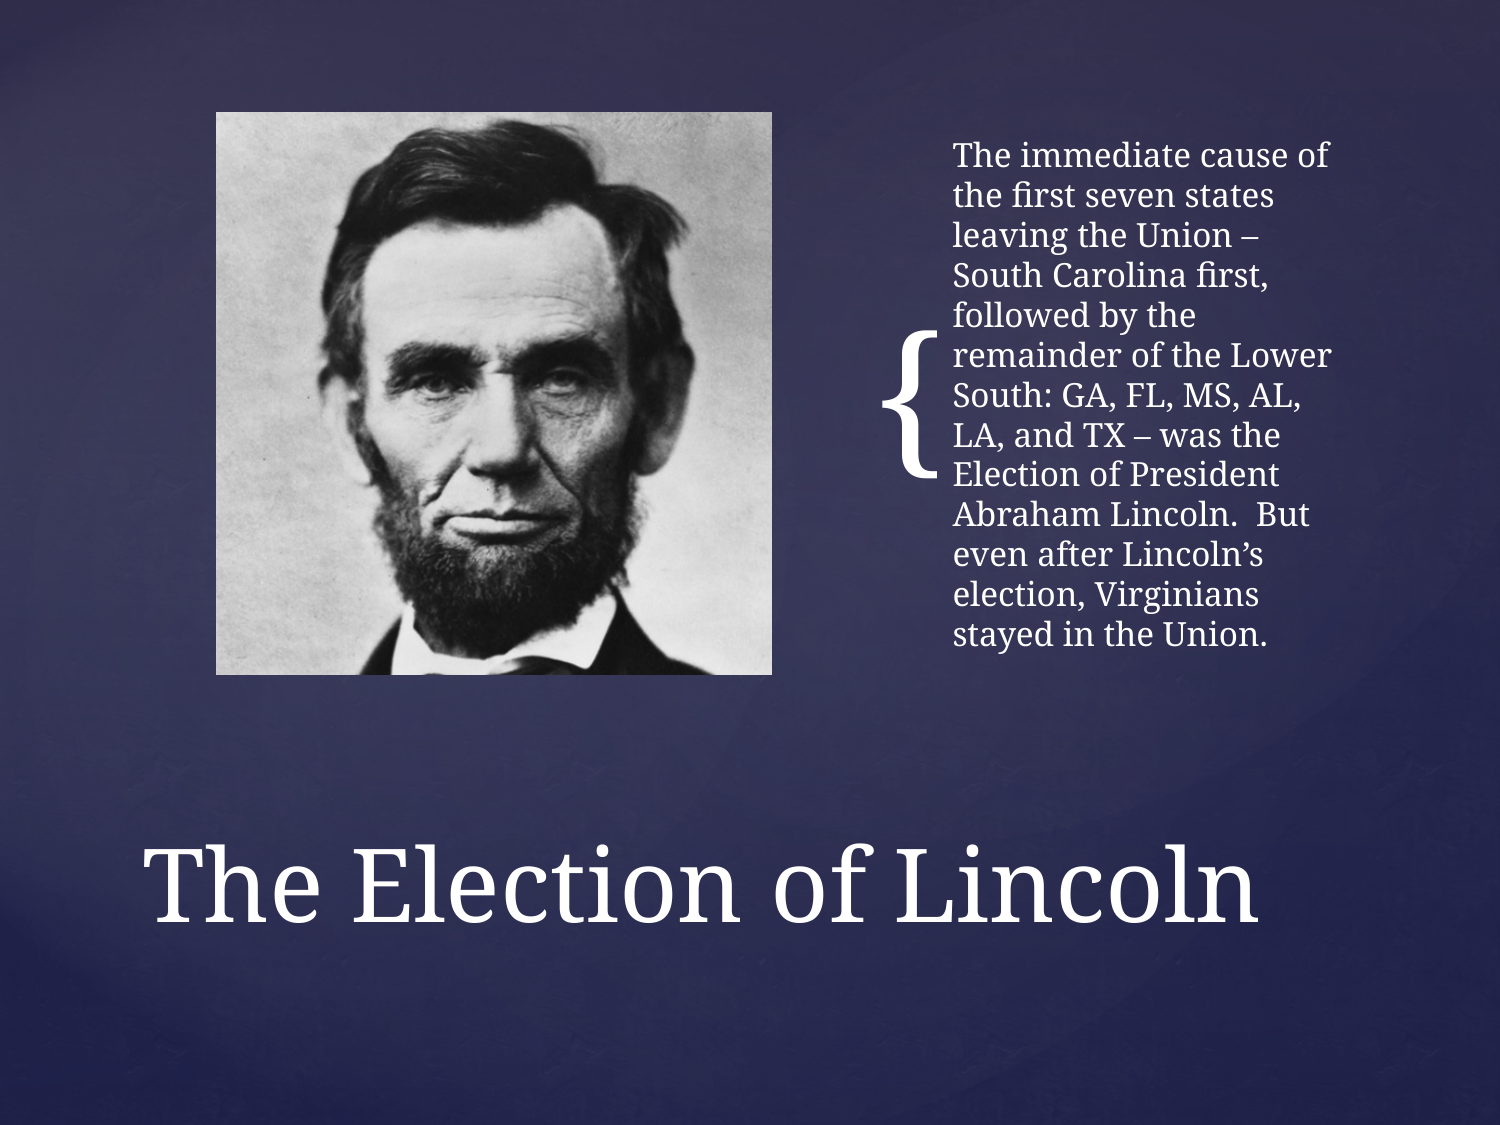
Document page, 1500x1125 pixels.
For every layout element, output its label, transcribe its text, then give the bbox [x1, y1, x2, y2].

list The immediate cause of the first seven states leaving the Union – South Carolina first, followed by the remainder of the Lower South: GA, FL, MS, AL, LA, and TX – was the Election of President Abraham Lincoln. But even after Lincoln’s election, Virginians stayed in the Union. [937, 112, 1363, 675]
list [215, 111, 772, 676]
title The Election of Lincoln [127, 800, 1365, 950]
